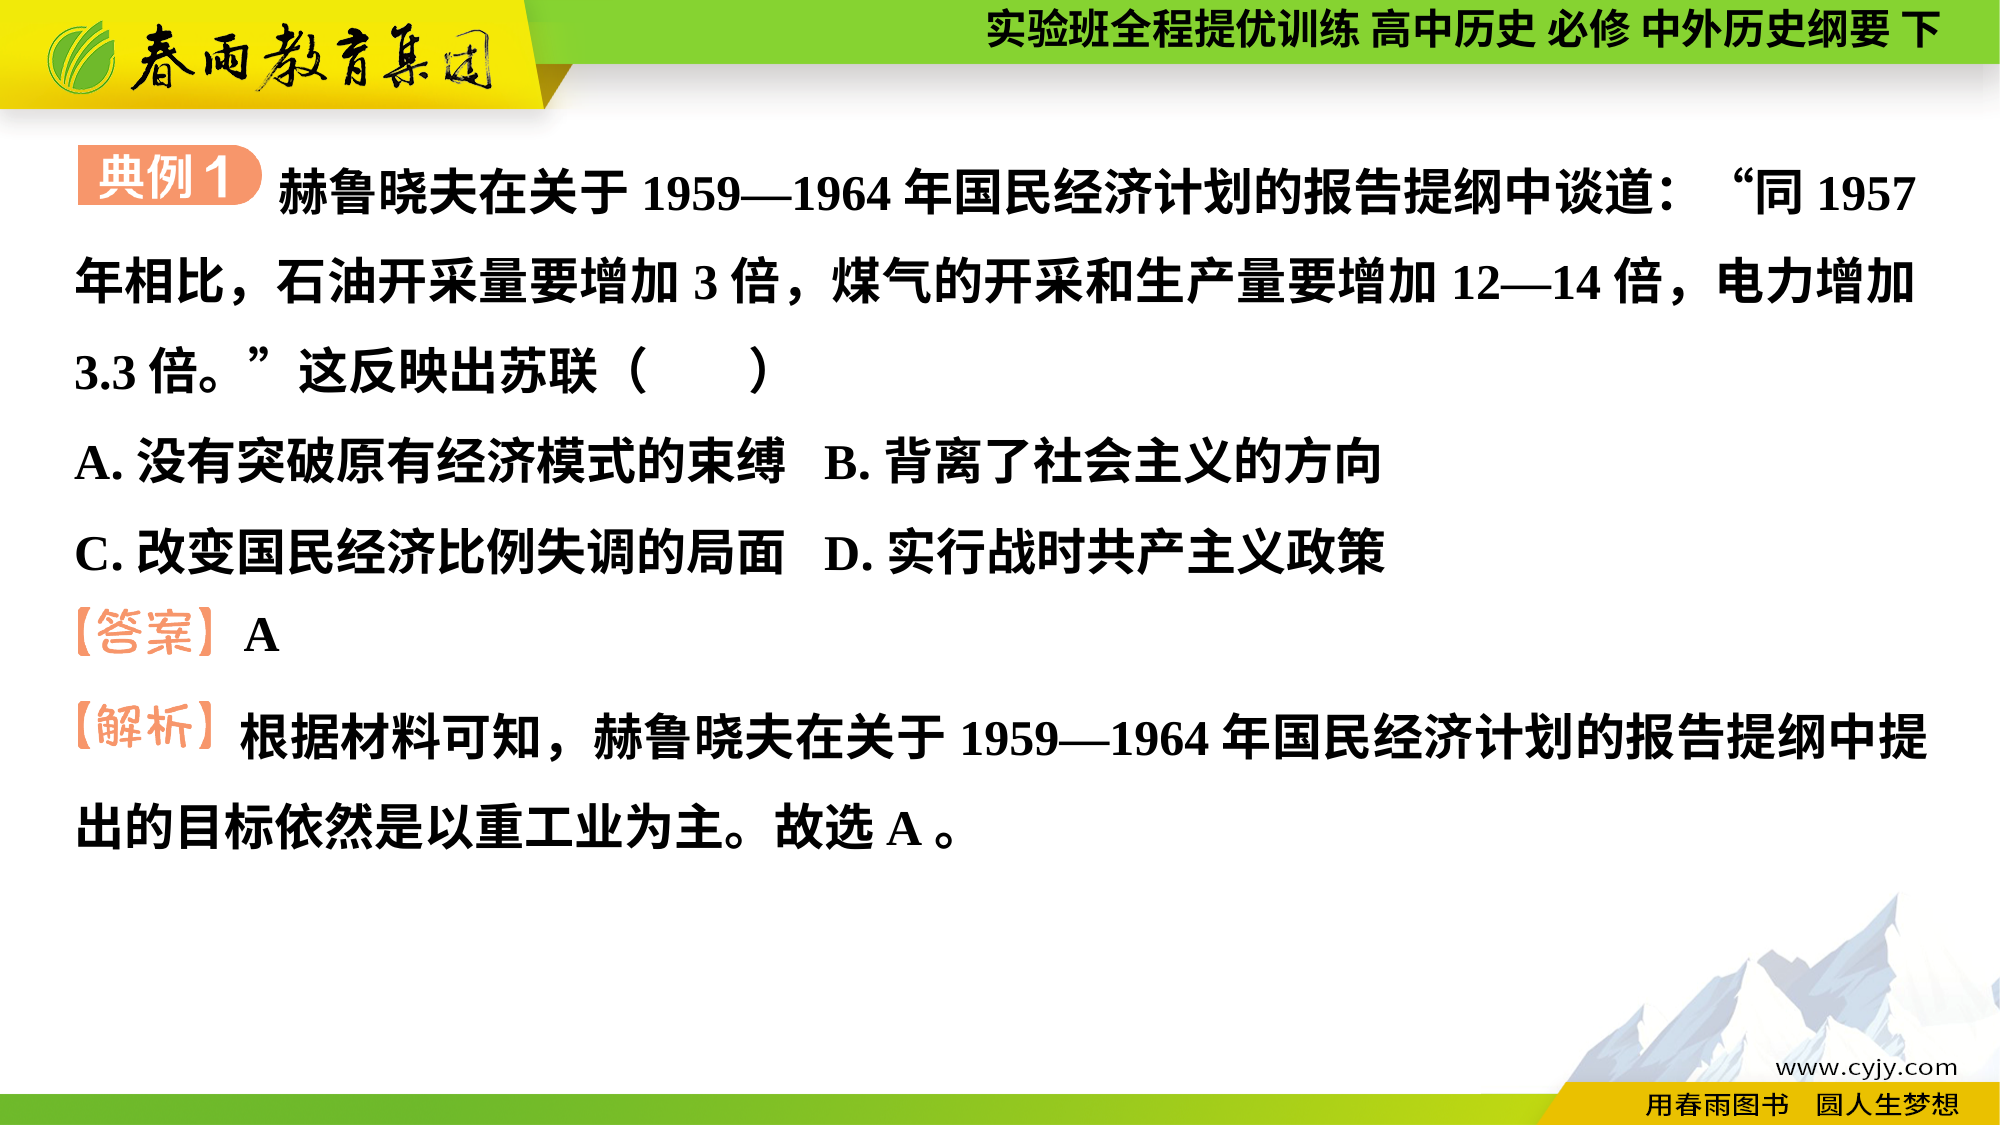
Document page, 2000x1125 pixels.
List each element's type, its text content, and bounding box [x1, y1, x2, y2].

text_box A [228, 593, 295, 667]
list 赫鲁晓夫在关于1959—1964年国民经济计划的报告提纲中谈道：“同1957年相比，石油开采量要增加3倍，煤气的开采和生产量要增加12—14倍，电力增加3.3倍。”这反映出苏联（ ） A.没有突破原有经济模式的束缚 B.背离了社会主义的方向 C.改变国民经济比例失调的局面 D.实行战时共产主义政策 [59, 122, 1944, 592]
picture [0, 0, 2000, 1125]
text_box 根据材料可知，赫鲁晓夫在关于1959—1964年国民经济计划的报告提纲中提出的目标依然是以重工业为主。故选A。 [59, 667, 1944, 863]
